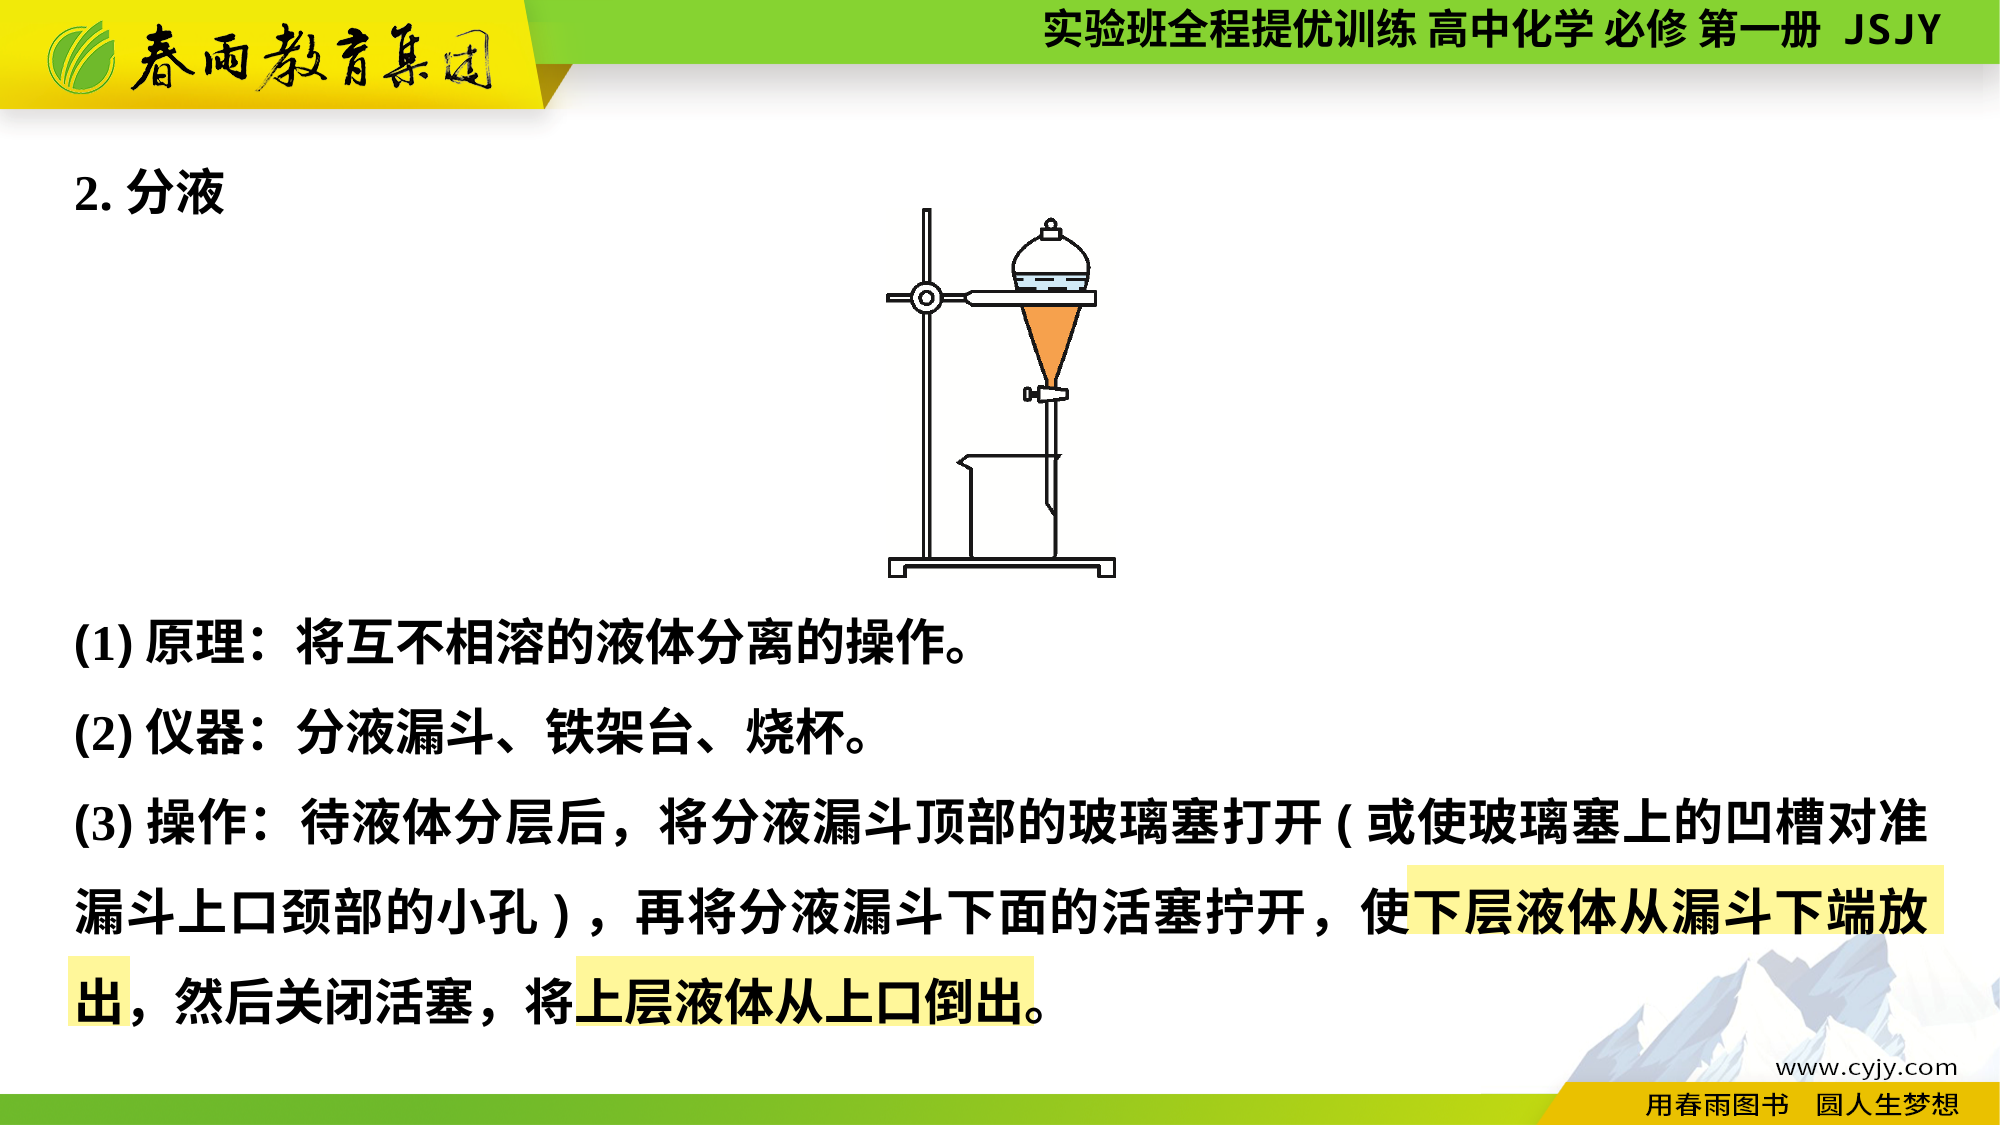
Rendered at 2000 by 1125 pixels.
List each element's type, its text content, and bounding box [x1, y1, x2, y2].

picture [0, 0, 2000, 1125]
list 2.分液 (1)原理：将互不相溶的液体分离的操作。 (2)仪器：分液漏斗、铁架台、烧杯。 (3)操作：待液体分层后，将分液漏斗顶部的玻璃塞打开(或使玻璃塞上的凹槽对准漏斗上口颈部的小孔)，再将分液漏斗下面的活塞拧开，使下层液体从漏斗下端放出，然后关闭活塞，将上层液体从上口倒出。 [59, 122, 1944, 1047]
